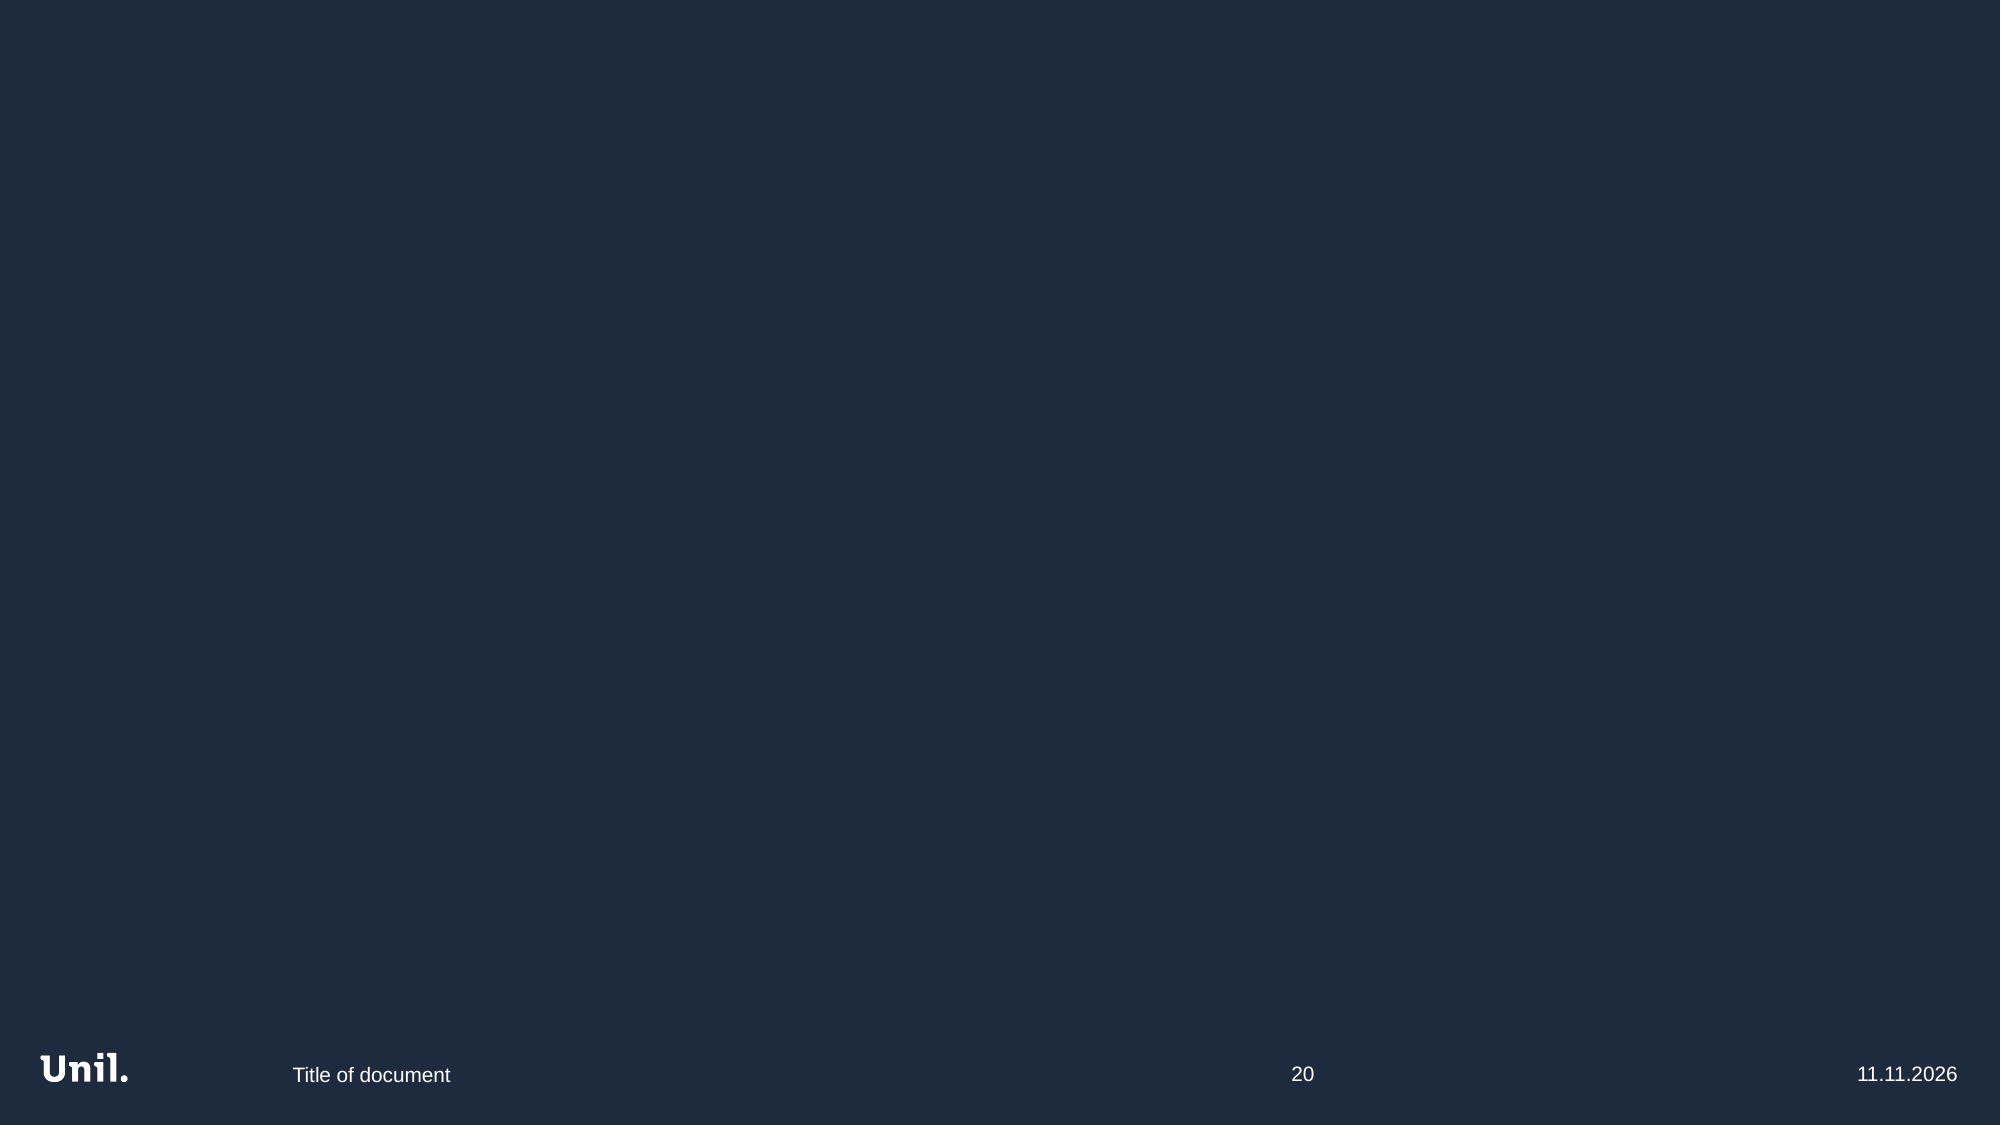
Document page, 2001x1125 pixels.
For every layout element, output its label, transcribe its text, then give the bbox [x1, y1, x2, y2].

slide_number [1789, 1026, 1958, 1086]
picture [27, 1042, 141, 1095]
footer Title of document [292, 1011, 1048, 1087]
slide_number 20 [1250, 1037, 1355, 1086]
